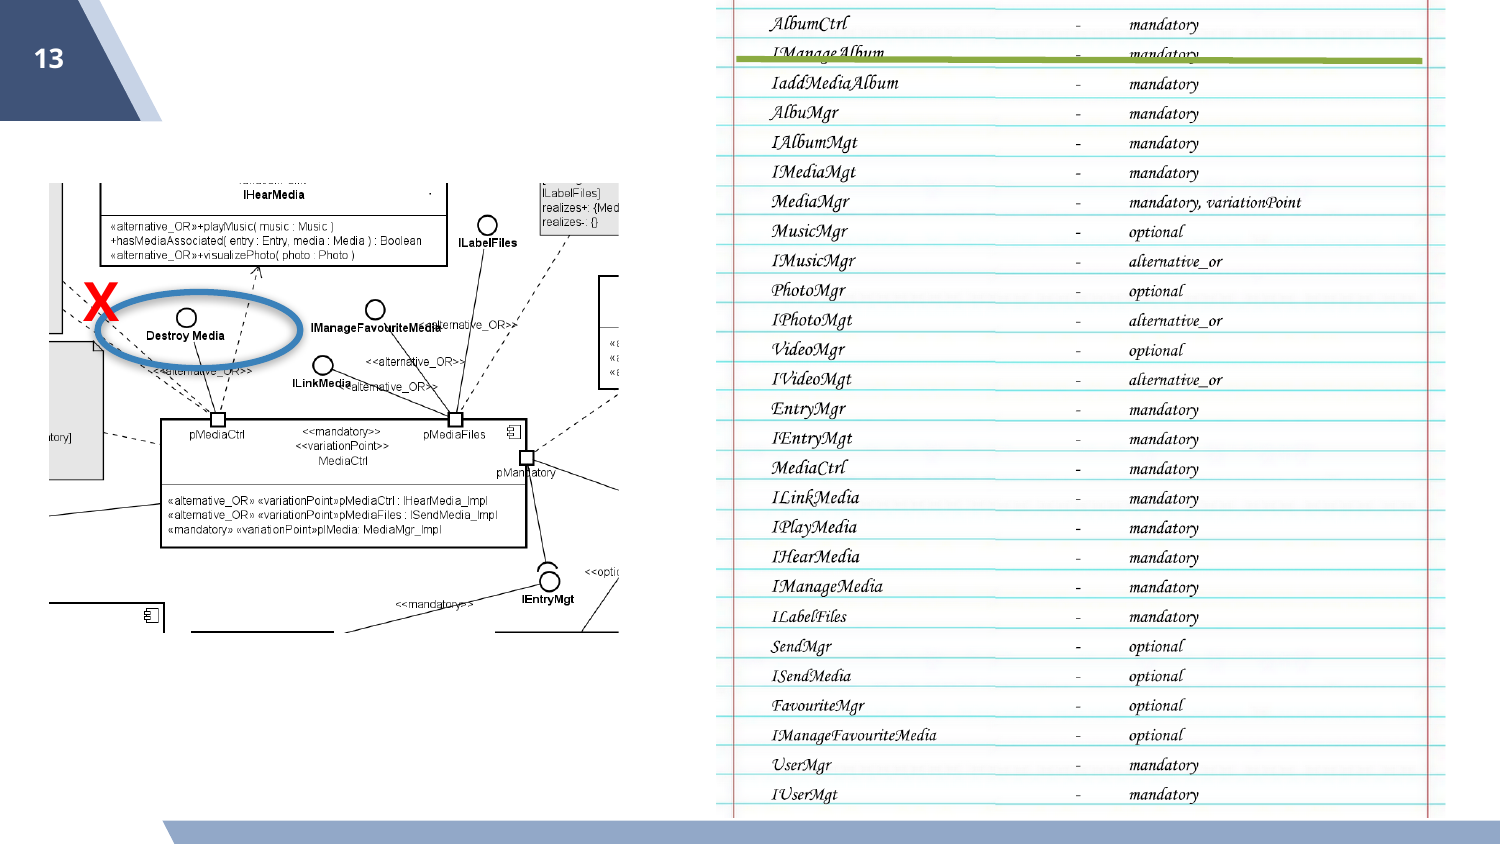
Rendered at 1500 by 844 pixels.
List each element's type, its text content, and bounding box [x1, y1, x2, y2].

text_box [735, 58, 1423, 62]
picture [48, 183, 619, 634]
picture [712, 0, 1446, 818]
slide_number ‹#› [0, 0, 98, 121]
